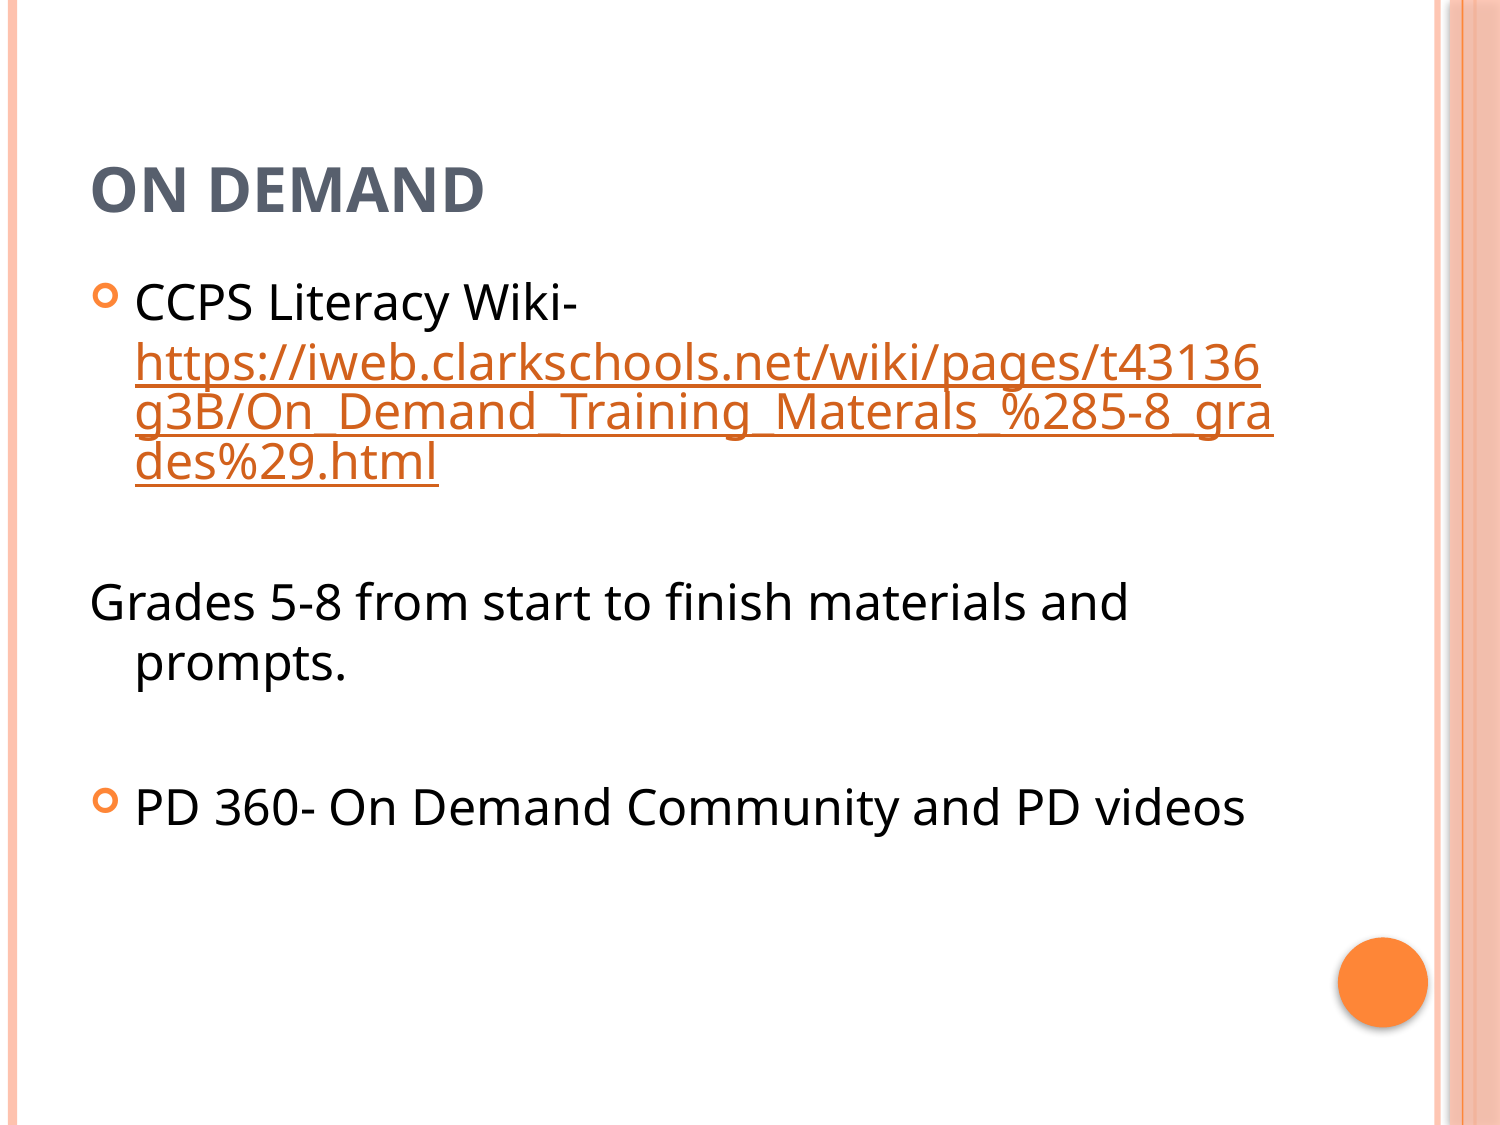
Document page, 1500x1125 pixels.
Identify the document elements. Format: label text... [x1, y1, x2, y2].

list CCPS Literacy Wiki- https://iweb.clarkschools.net/wiki/pages/t43136g3B/On_Demand_Training_Materals_%285-8_grades%29.html Grades 5-8 from start to finish materials and prompts. PD 360- On Demand Community and PD videos [75, 262, 1300, 1062]
title On Demand [75, 45, 1300, 233]
